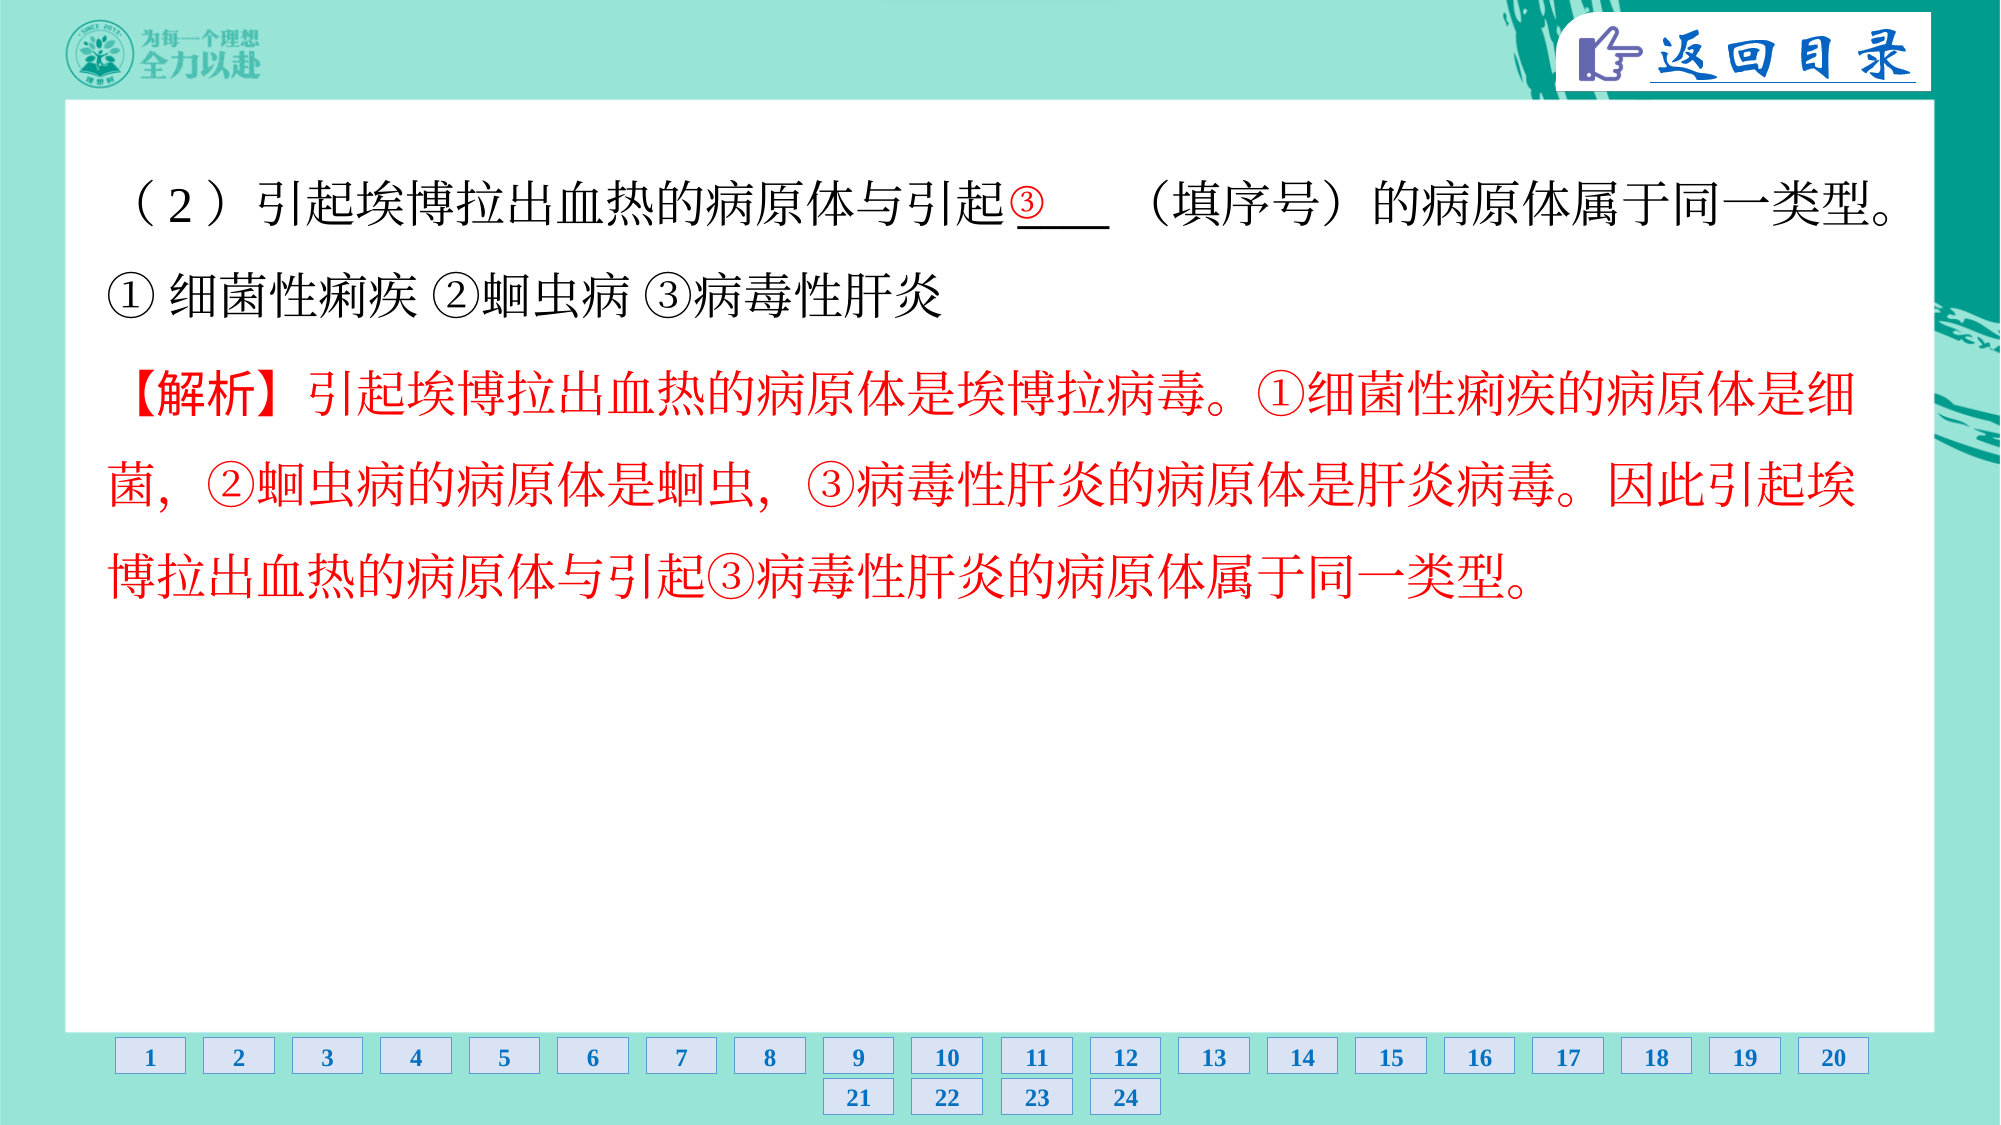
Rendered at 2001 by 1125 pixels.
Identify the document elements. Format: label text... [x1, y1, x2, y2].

text_box （2）引起埃博拉出血热的病原体与引起____（填序号）的病原体属于同一类型。 ①细菌性痢疾 ②蛔虫病 ③病毒性肝炎 [106, 140, 1895, 325]
text_box 【解析】引起埃博拉出血热的病原体是埃博拉病毒。①细菌性痢疾的病原体是细 菌，②蛔虫病的病原体是蛔虫，③病毒性肝炎的病原体是肝炎病毒。因此引起埃 博拉出血热的病原体与引起③病毒性肝炎的病原体属于同一类型。 [106, 330, 1895, 606]
picture [0, 0, 2000, 1125]
text_box ③ [984, 136, 1071, 228]
